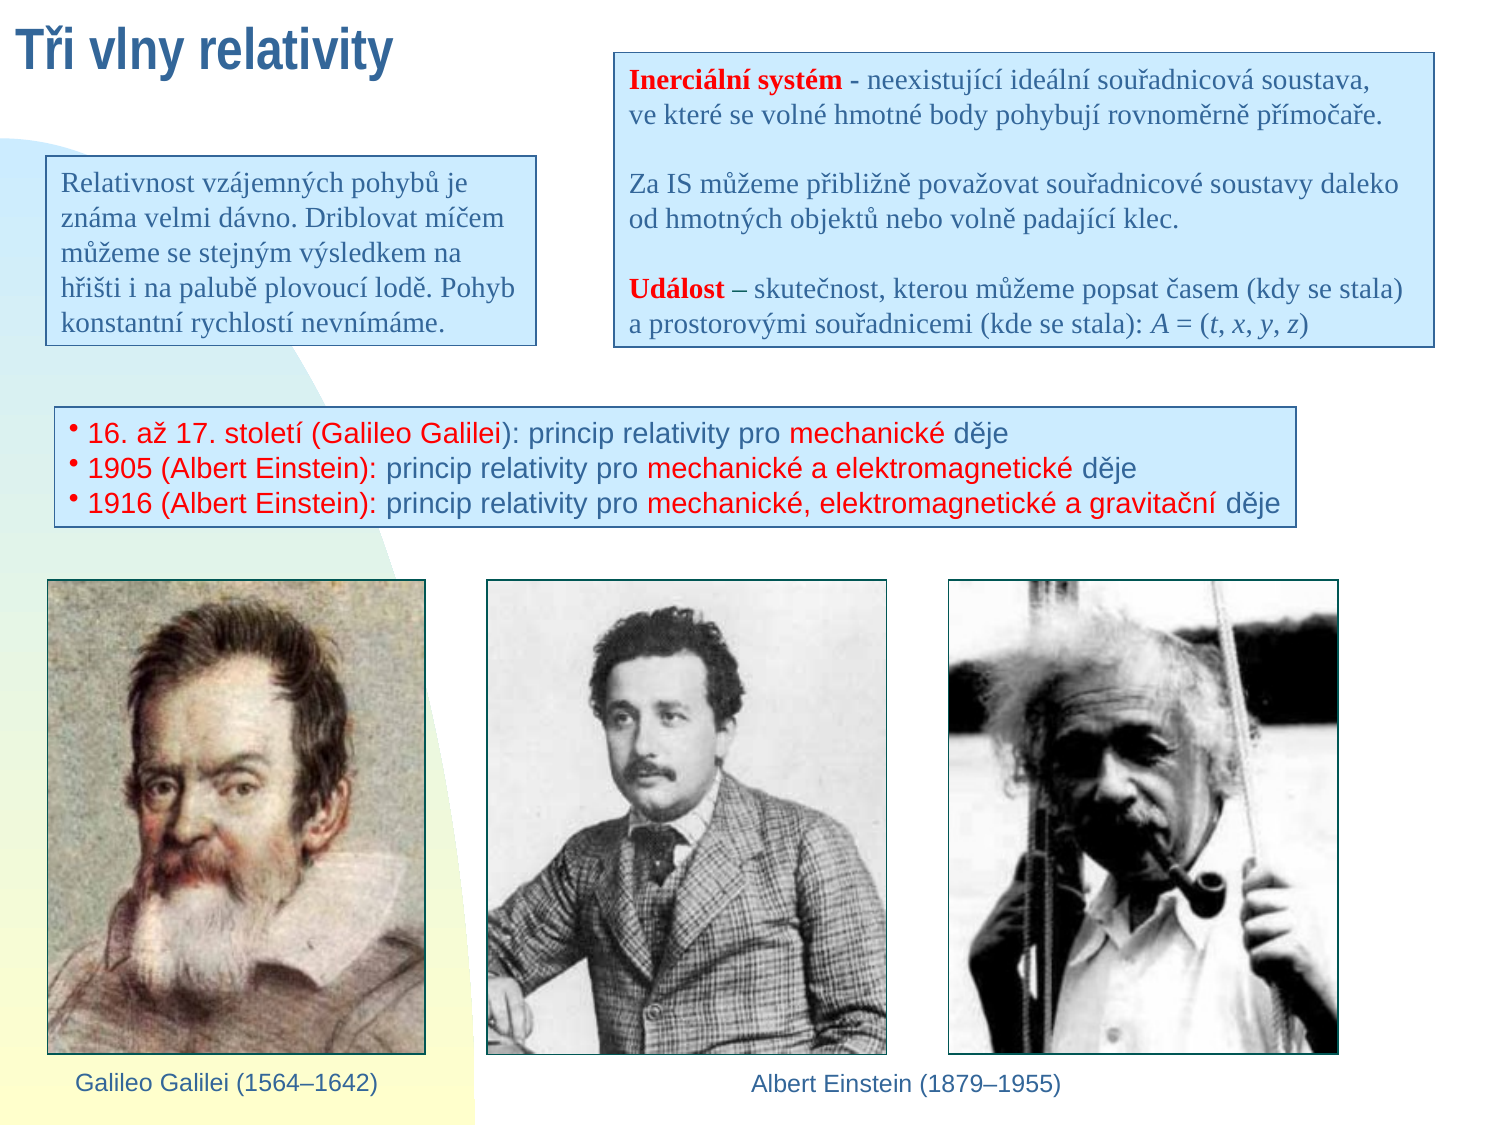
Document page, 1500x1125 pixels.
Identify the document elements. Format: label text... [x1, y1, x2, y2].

picture [487, 580, 886, 1054]
text_box Tři vlny relativity [0, 2, 1454, 108]
text_box Inerciální systém - neexistující ideální souřadnicová soustava, ve které se volné hmotné body pohybují rovnoměrně přímočaře. Za IS můžeme přibližně považovat souřadnicové soustavy daleko od hmotných objektů nebo volně padající klec. Událost – skutečnost, kterou můžeme popsat časem (kdy se stala) a prostorovými souřadnicemi (kde se stala): A = (t, x, y, z) [613, 52, 1434, 347]
picture [48, 580, 425, 1054]
text_box 16. až 17. století (Galileo Galilei): princip relativity pro mechanické děje 1905 (Albert Einstein): princip relativity pro mechanické a elektromagnetické děje 1916 (Albert Einstein): princip relativity pro mechanické, elektromagnetické a gravitační děje [54, 407, 1297, 527]
text_box Galileo Galilei (1564–1642) [60, 1058, 394, 1104]
text_box Relativnost vzájemných pohybů je známa velmi dávno. Driblovat míčem můžeme se stejným výsledkem na hřišti i na palubě plovoucí lodě. Pohyb konstantní rychlostí nevnímáme. [46, 156, 537, 346]
text_box Albert Einstein (1879–1955) [736, 1060, 1078, 1106]
picture [949, 580, 1338, 1054]
